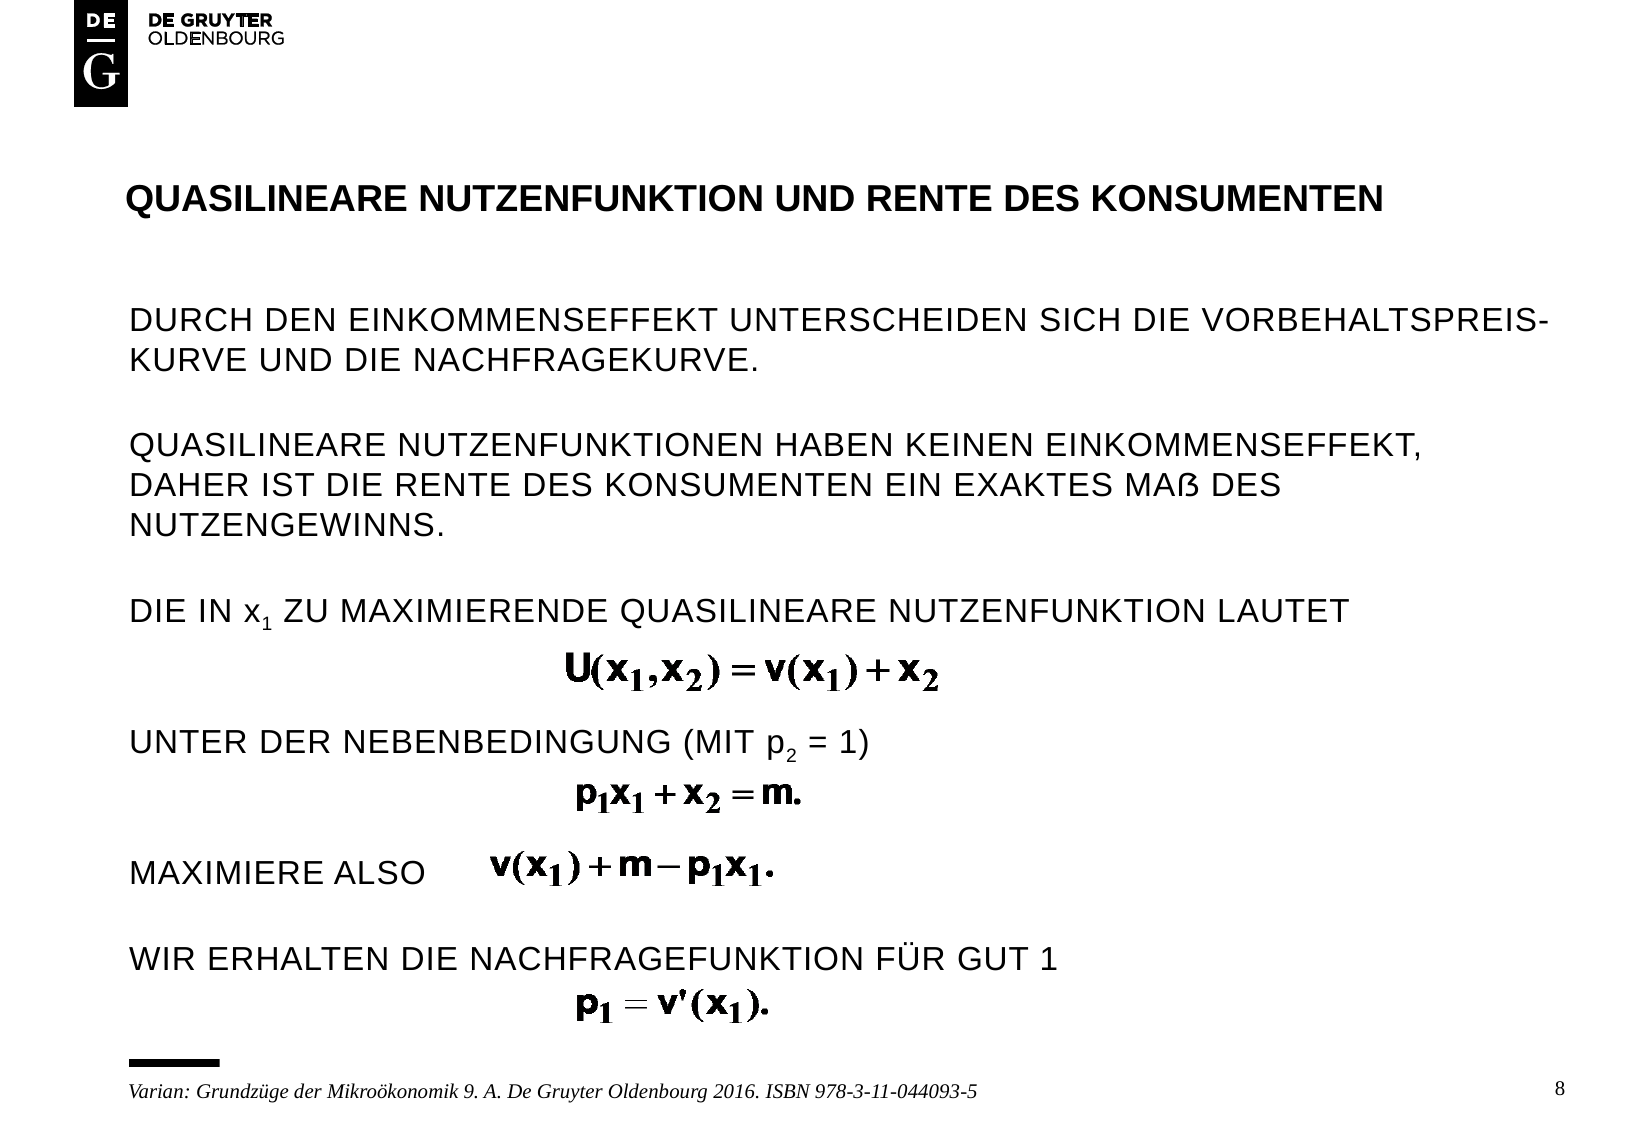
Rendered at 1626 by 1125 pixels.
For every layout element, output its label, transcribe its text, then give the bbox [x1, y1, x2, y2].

picture [574, 773, 803, 815]
picture [488, 844, 775, 889]
title QUASILINEARE NUTZENFUNKTION UND rente des konsumenten [125, 173, 1552, 230]
picture [563, 646, 941, 694]
slide_number 8 [1554, 1074, 1614, 1104]
list DURCH DEN EINKOMMENSEFFEKT UNTERSCHEIDEN SICH DIE VORBEHALTSPREIS-KURVE UND DIE NACHFRAGEKURVE. QUASILINEARE NUTZENFUNKTIONEN HABEN KEINEN EINKOMMENSEFFEKT, DAHER IST DIE rente des konsumenten EIN EXAKTES Maß DES NUTZENGEWINNS. DIE IN x1 ZU MAXIMIERENDE QUASILINEARE NUTZENFUNKTION LAUTET UNTER DER NEBENBEDINGUNG (MIT p2 = 1) MAXIMIERE ALSO WIR ERHALTEN DIE NACHFRAGEFUNKTION FÜR GUT 1 [129, 297, 1556, 1040]
picture [574, 982, 770, 1025]
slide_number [128, 1077, 1539, 1108]
